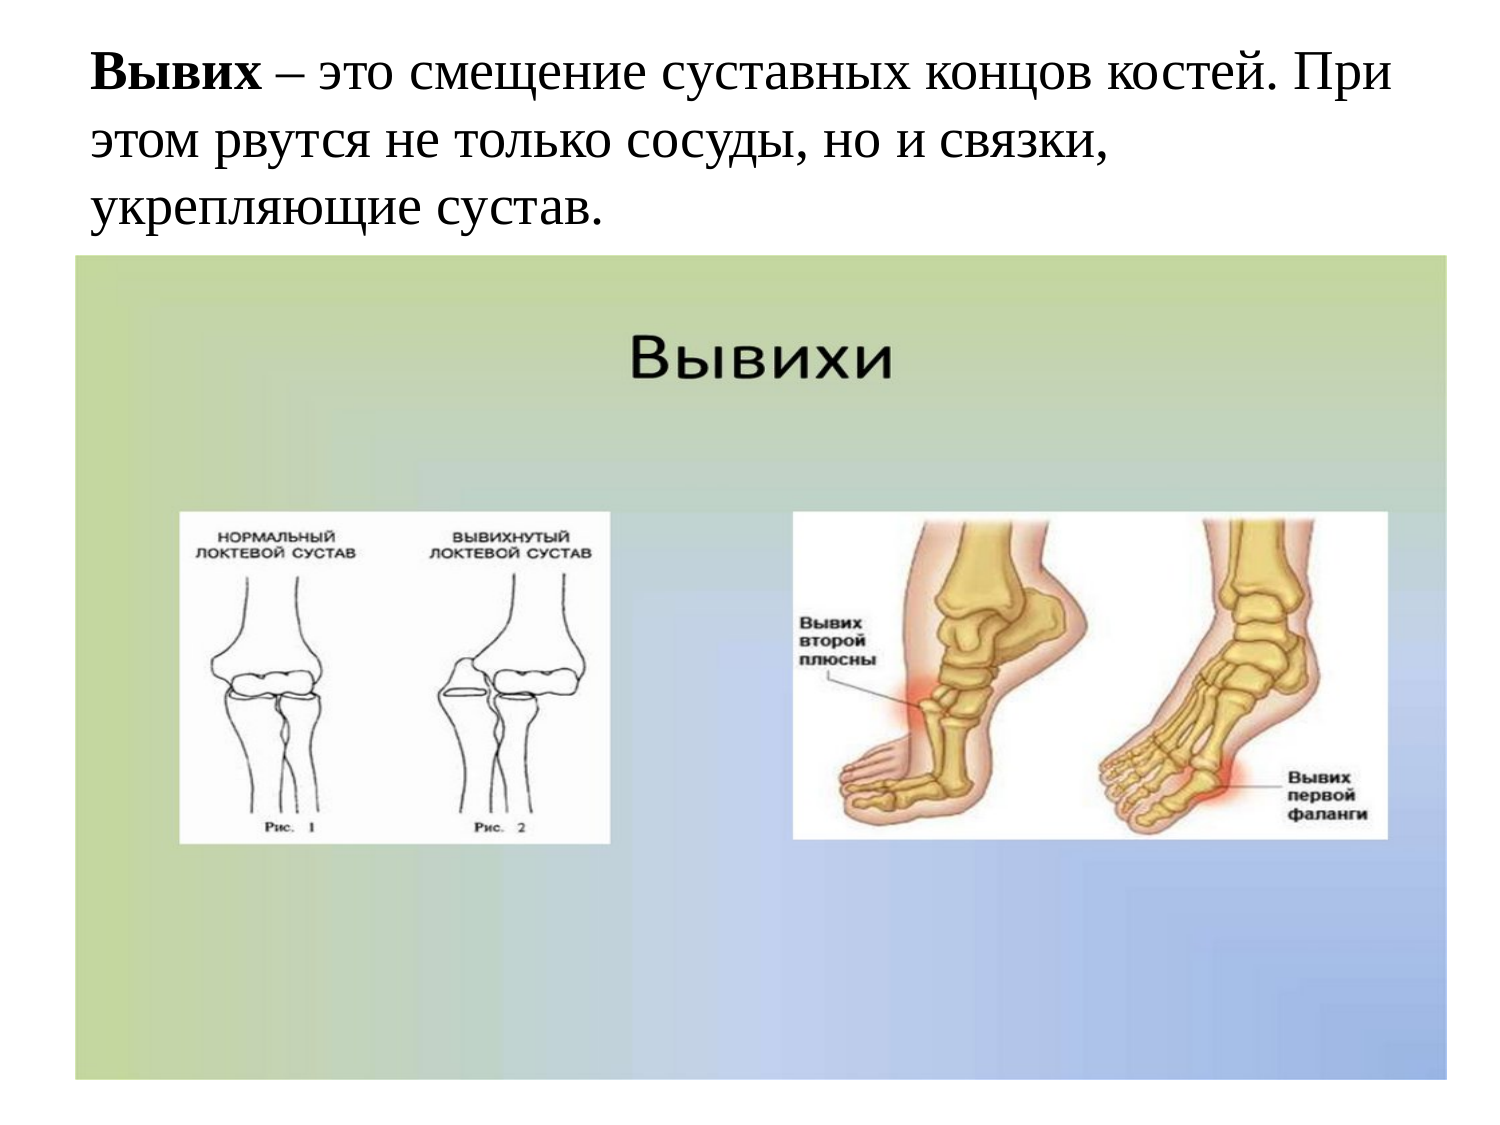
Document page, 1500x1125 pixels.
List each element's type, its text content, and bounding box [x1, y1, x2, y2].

title Вывих – это смещение суставных концов костей. При этом рвутся не только сосуды, но и связки, укрепляющие сустав. [75, 19, 1425, 253]
picture [74, 255, 1448, 1081]
